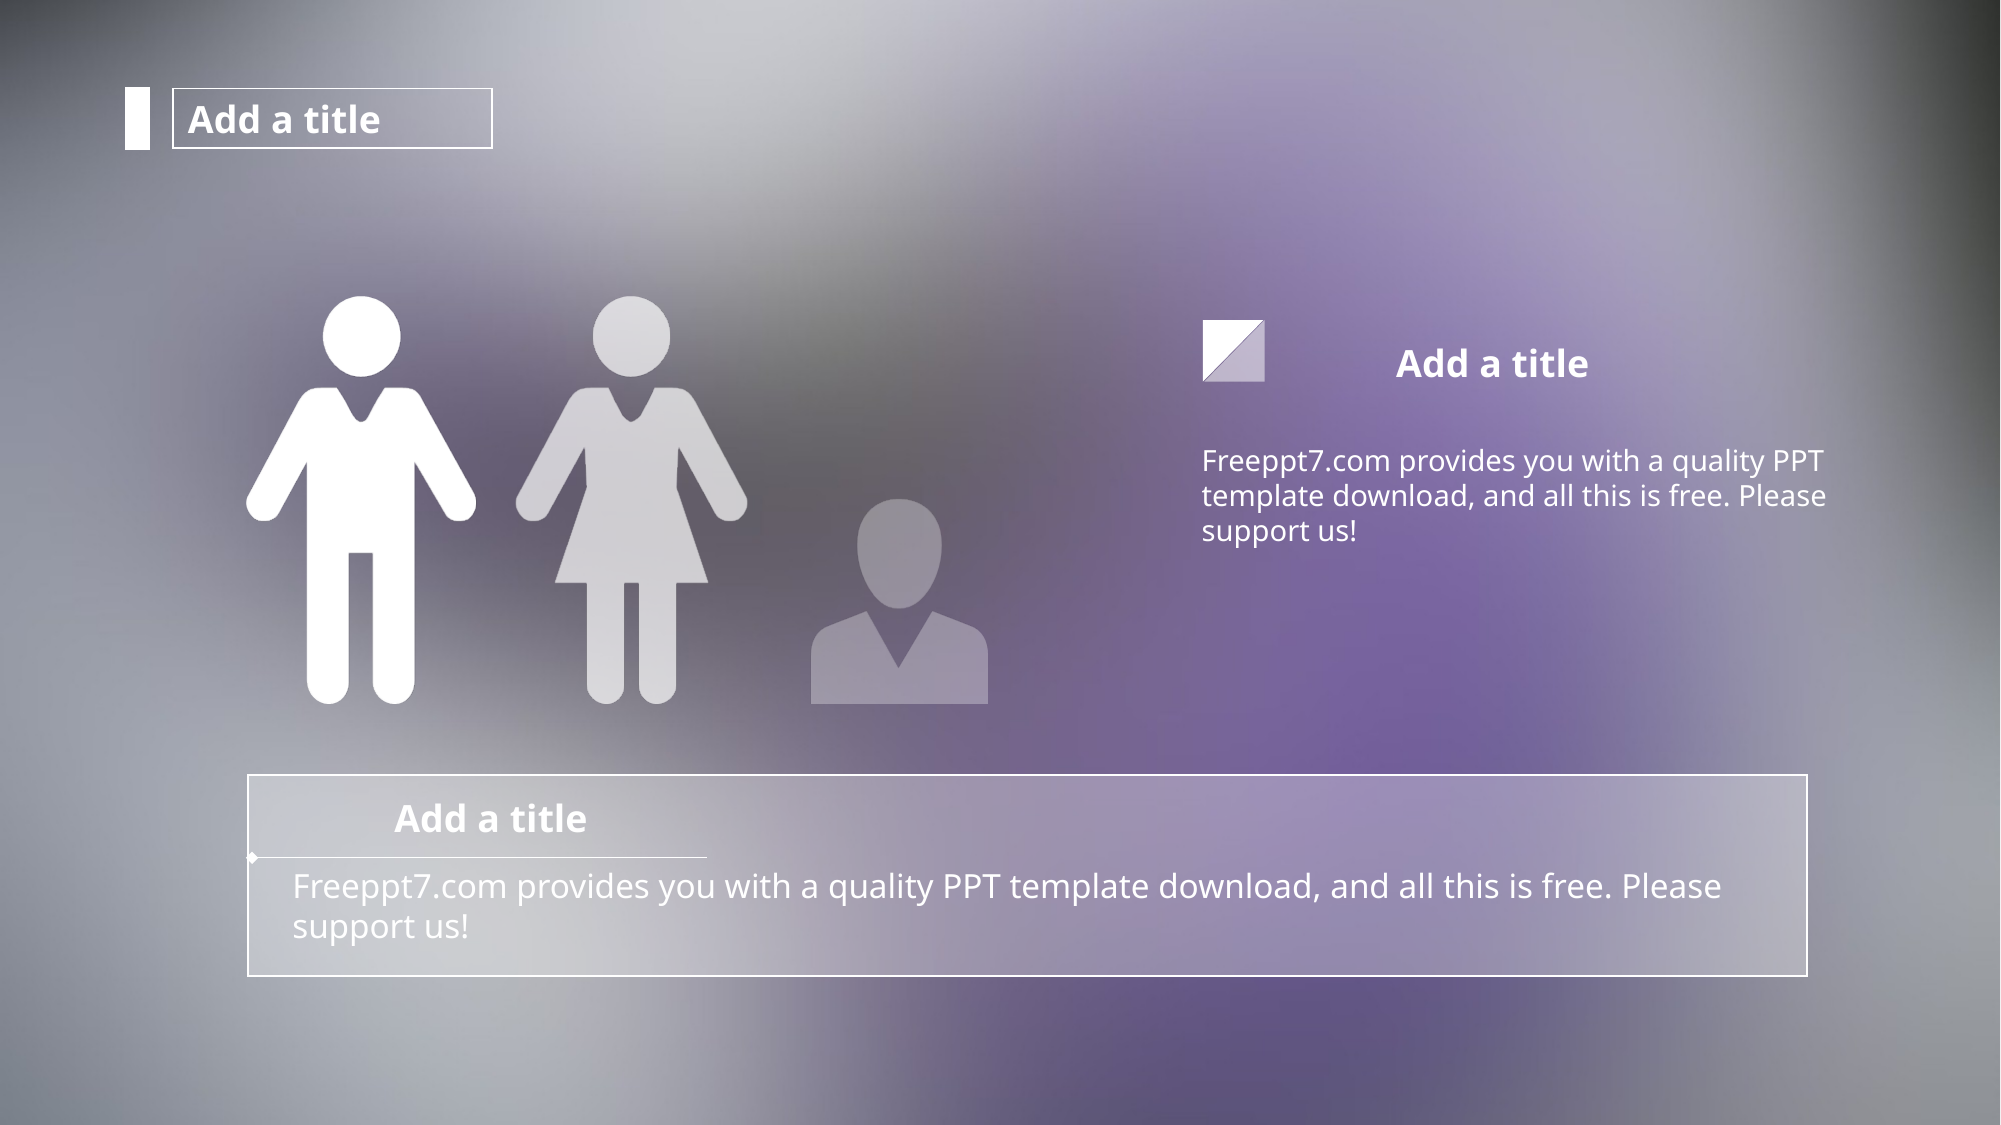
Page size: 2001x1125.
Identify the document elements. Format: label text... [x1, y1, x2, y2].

text_box [125, 88, 150, 149]
text_box Freeppt7.com provides you with a quality PPT template download, and all this is free. Please support us! [1186, 434, 1851, 555]
picture [0, 0, 2001, 1125]
text_box [248, 774, 1808, 976]
text_box [1204, 319, 1265, 382]
text_box [1202, 320, 1263, 382]
text_box Freeppt7.com provides you with a quality PPT template download, and all this is free. Please support us! [277, 857, 1778, 953]
text_box Add a title [1279, 332, 1707, 392]
text_box Add a title [173, 88, 493, 149]
text_box Add a title [277, 787, 705, 848]
